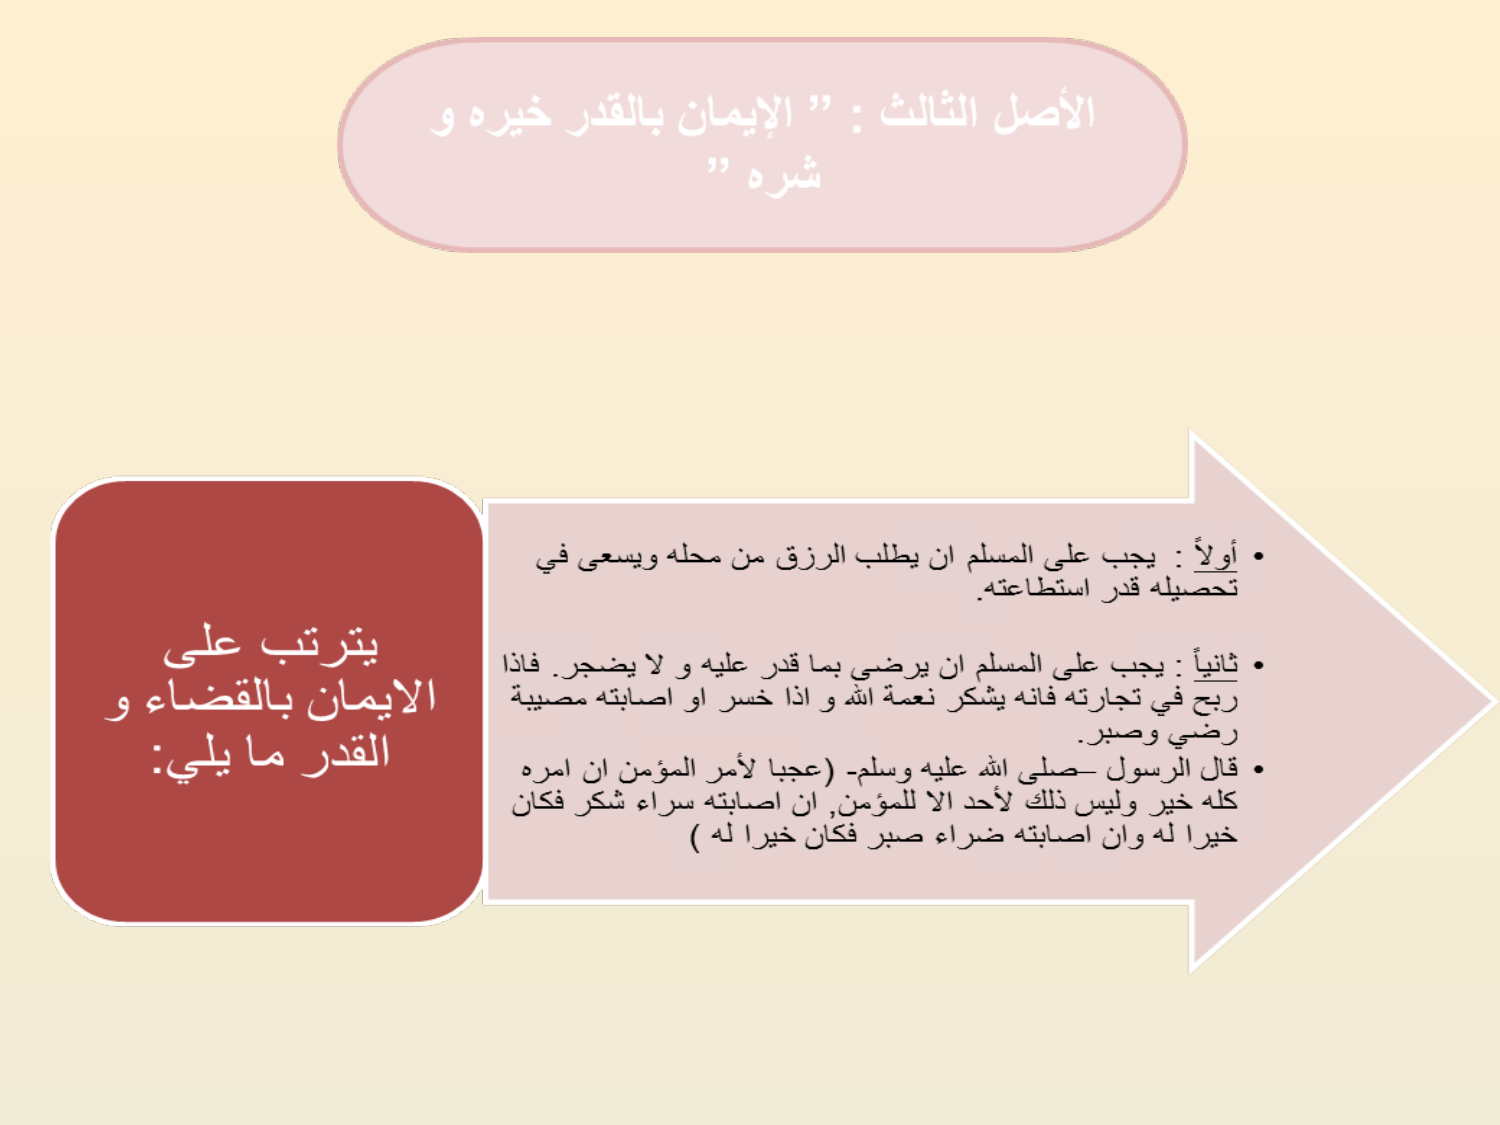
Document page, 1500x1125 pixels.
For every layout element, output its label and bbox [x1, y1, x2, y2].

picture [49, 278, 1500, 1125]
picture [337, 37, 1188, 254]
